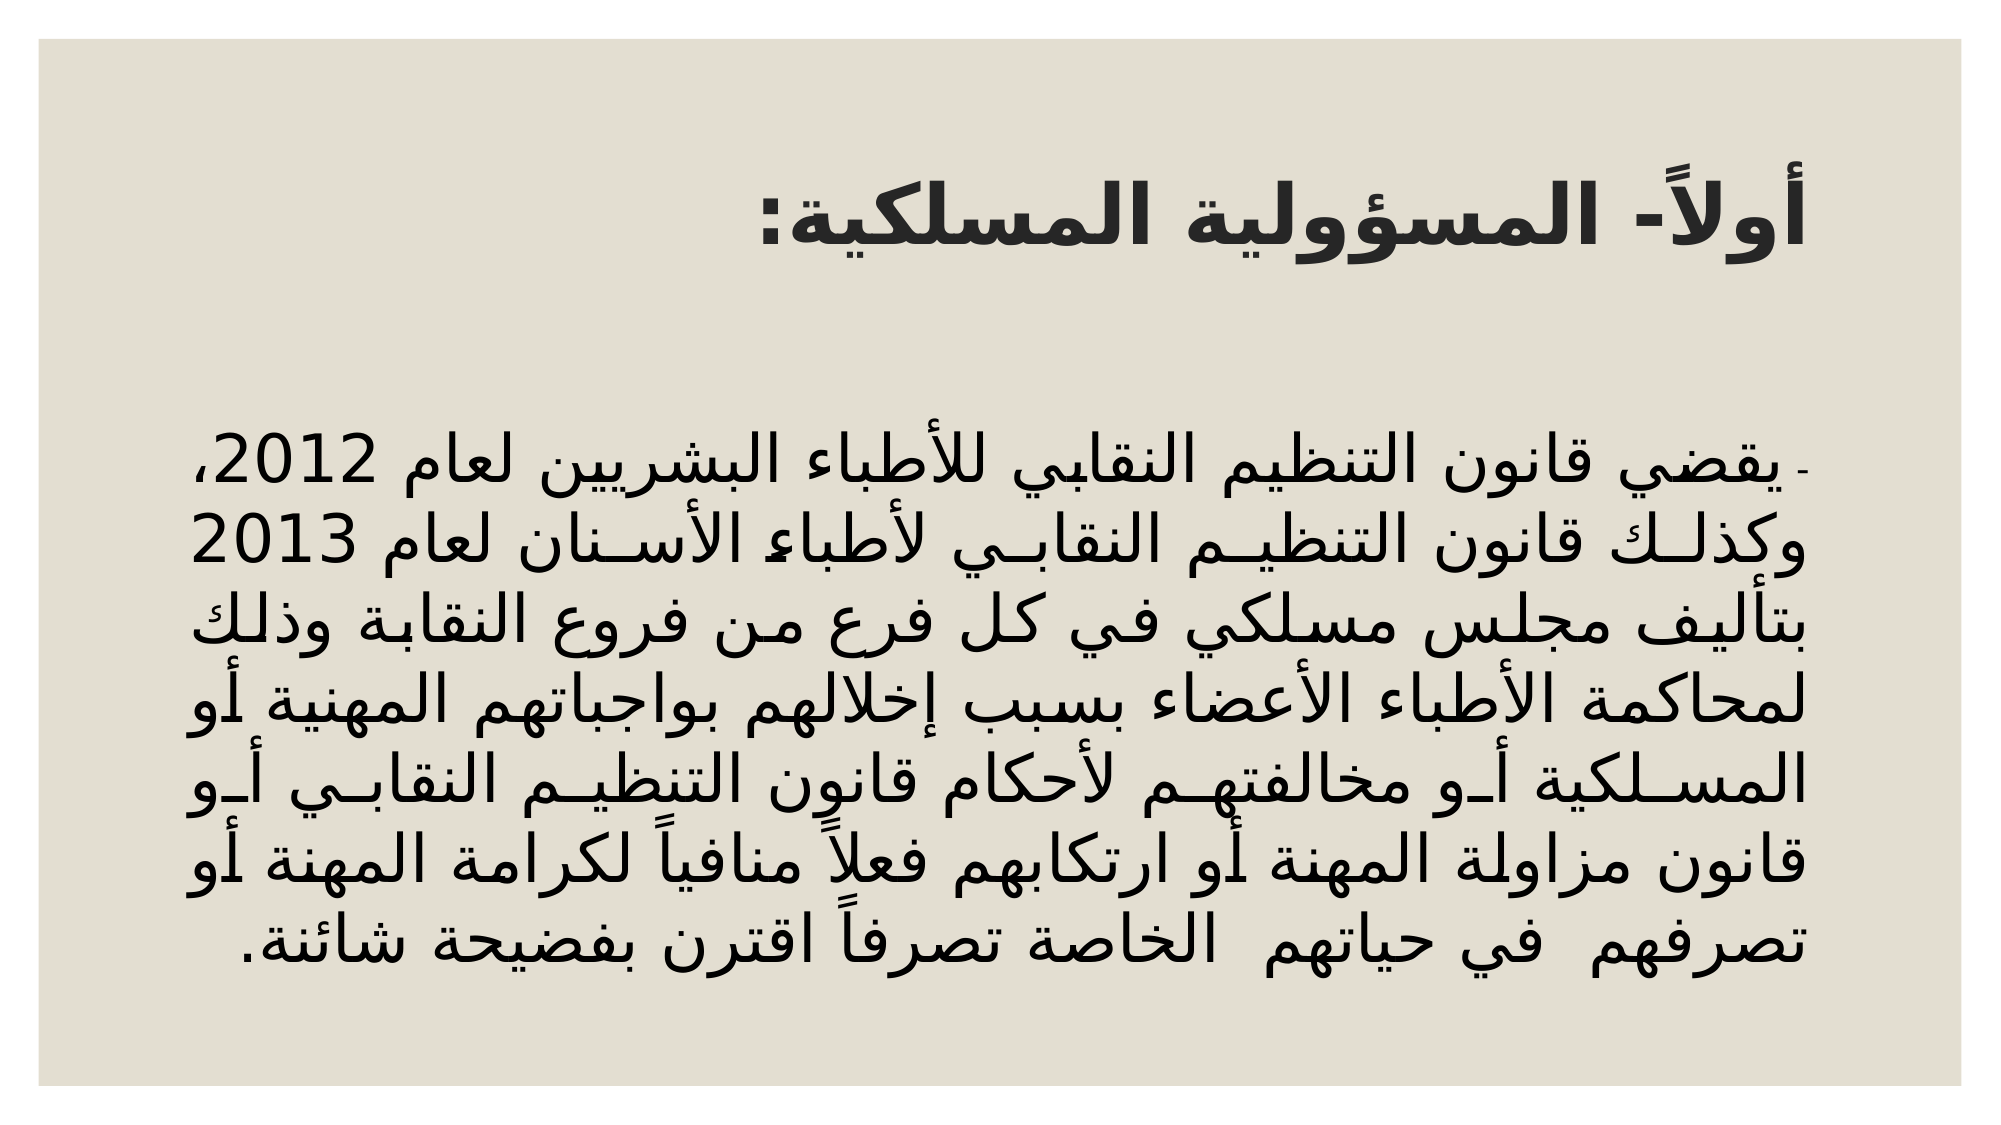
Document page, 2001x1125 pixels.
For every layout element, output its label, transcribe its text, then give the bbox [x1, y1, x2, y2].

title أولاً- المسؤولية المسلكية: [174, 105, 1825, 331]
list - يقضي قانون التنظيم النقابي للأطباء البشريين لعام 2012، وكذلك قانون التنظيم النقابي لأطباء الأسنان لعام 2013 بتأليف مجلس مسلكي في كل فرع من فروع النقابة وذلك لمحاكمة الأطباء الأعضاء بسبب إخلالهم بواجباتهم المهنية أو المسلكية أو مخالفتهم لأحكام قانون التنظيم النقابي أو قانون مزاولة المهنة أو ارتكابهم فعلاً منافياً لكرامة المهنة أو تصرفهم في حياتهم الخاصة تصرفاً اقترن بفضيحة شائنة. [174, 345, 1825, 990]
